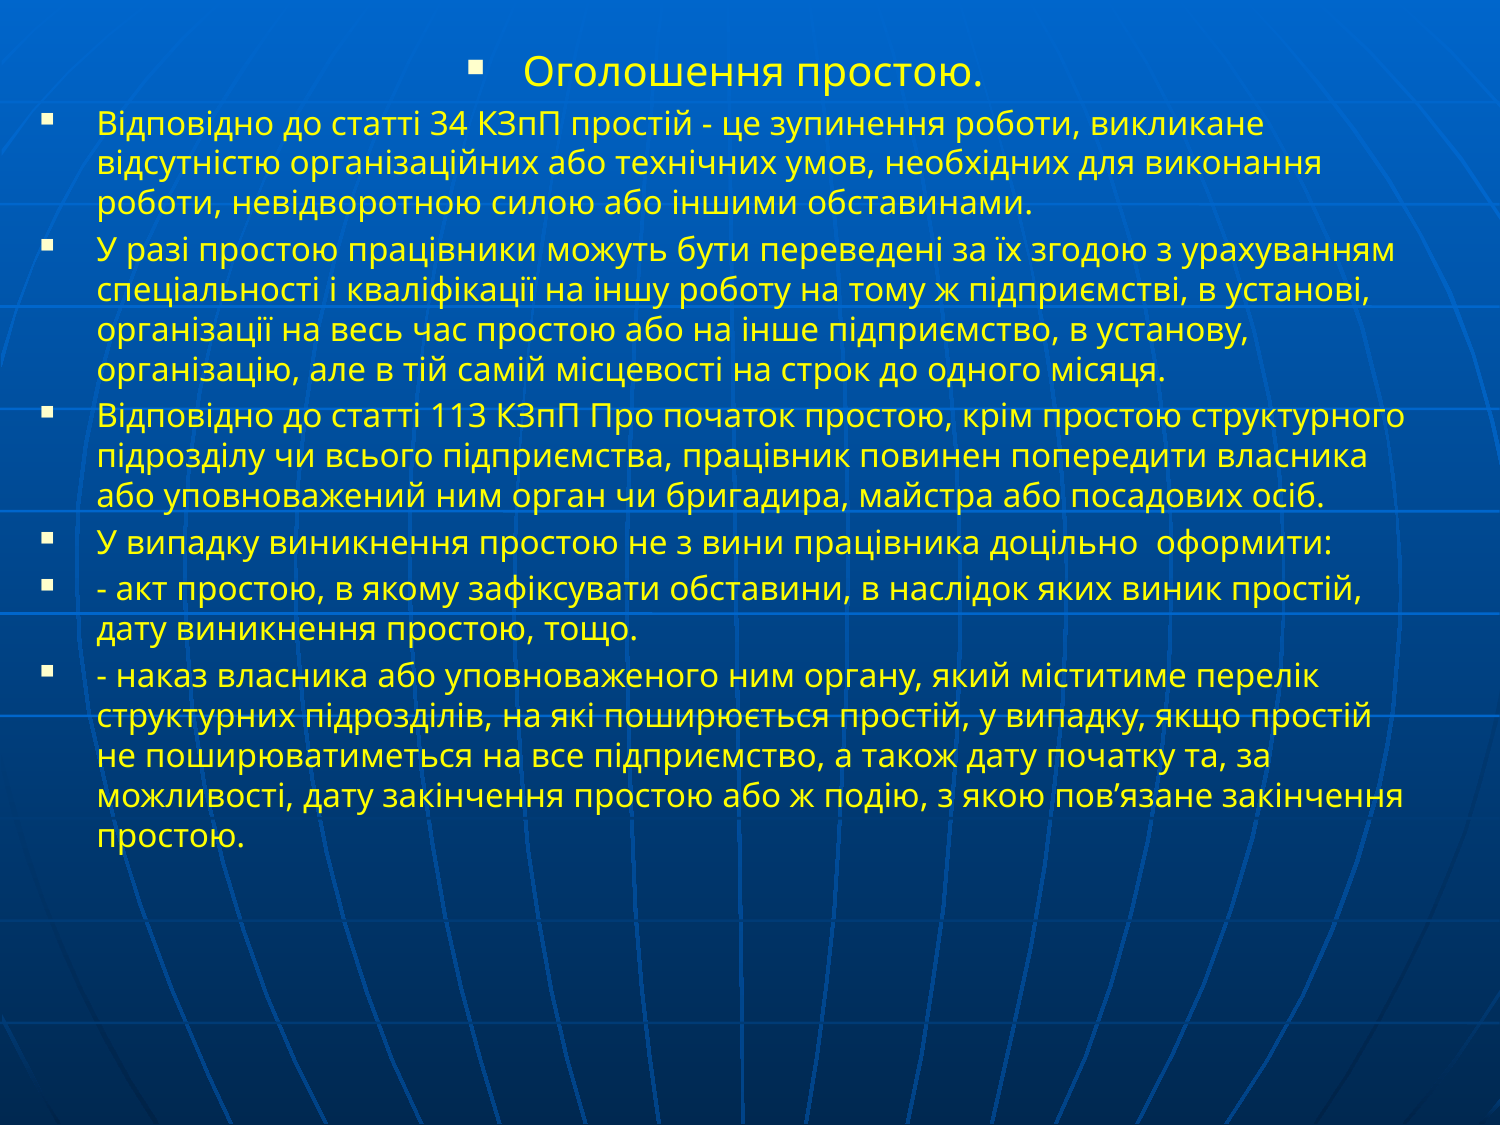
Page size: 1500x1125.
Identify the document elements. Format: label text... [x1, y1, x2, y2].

list Оголошення простою. Відповідно до статті 34 КЗпП простій - це зупинення роботи, викликане відсутністю організаційних або технічних умов, необхідних для виконання роботи, невідворотною силою або іншими обставинами. У разі простою працівники можуть бути переведені за їх згодою з урахуванням спеціальності і кваліфікації на іншу роботу на тому ж підприємстві, в установі, організації на весь час простою або на інше підприємство, в установу, організацію, але в тій самій місцевості на строк до одного місяця. Відповідно до статті 113 КЗпП Про початок простою, крім простою структурного підрозділу чи всього підприємства, працівник повинен попередити власника або уповноважений ним орган чи бригадира, майстра або посадових осіб. У випадку виникнення простою не з вини працівника доцільно оформити: - акт простою, в якому зафіксувати обставини, в наслідок яких виник простій, дату виникнення простою, тощо. - наказ власника або уповноваженого ним органу, який міститиме перелік структурних підрозділів, на які поширюється простій, у випадку, якщо простій не поширюватиметься на все підприємство, а також дату початку та, за можливості, дату закінчення простою або ж подію, з якою пов’язане закінчення простою. [24, 37, 1425, 1006]
